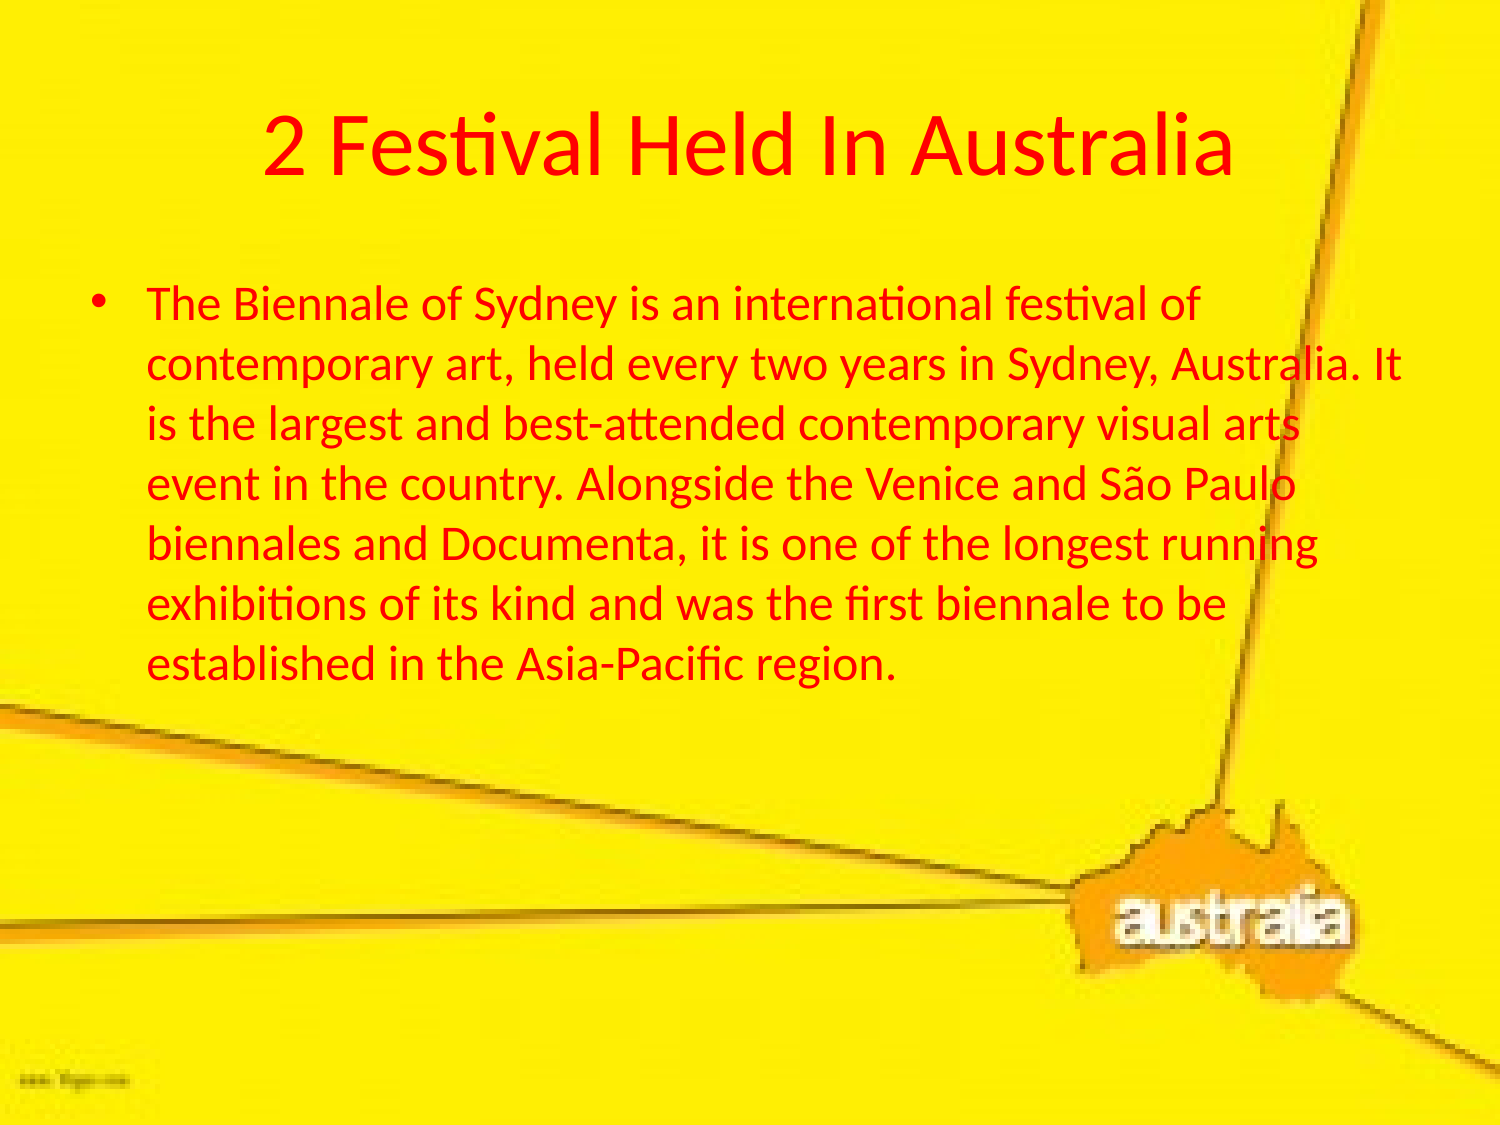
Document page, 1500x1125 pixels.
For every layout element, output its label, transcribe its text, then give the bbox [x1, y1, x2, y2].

title 2 Festival Held In Australia [75, 45, 1425, 233]
picture [0, 0, 1500, 1125]
list The Biennale of Sydney is an international festival of contemporary art, held every two years in Sydney, Australia. It is the largest and best-attended contemporary visual arts event in the country. Alongside the Venice and São Paulo biennales and Documenta, it is one of the longest running exhibitions of its kind and was the first biennale to be established in the Asia-Pacific region. [75, 262, 1425, 1005]
